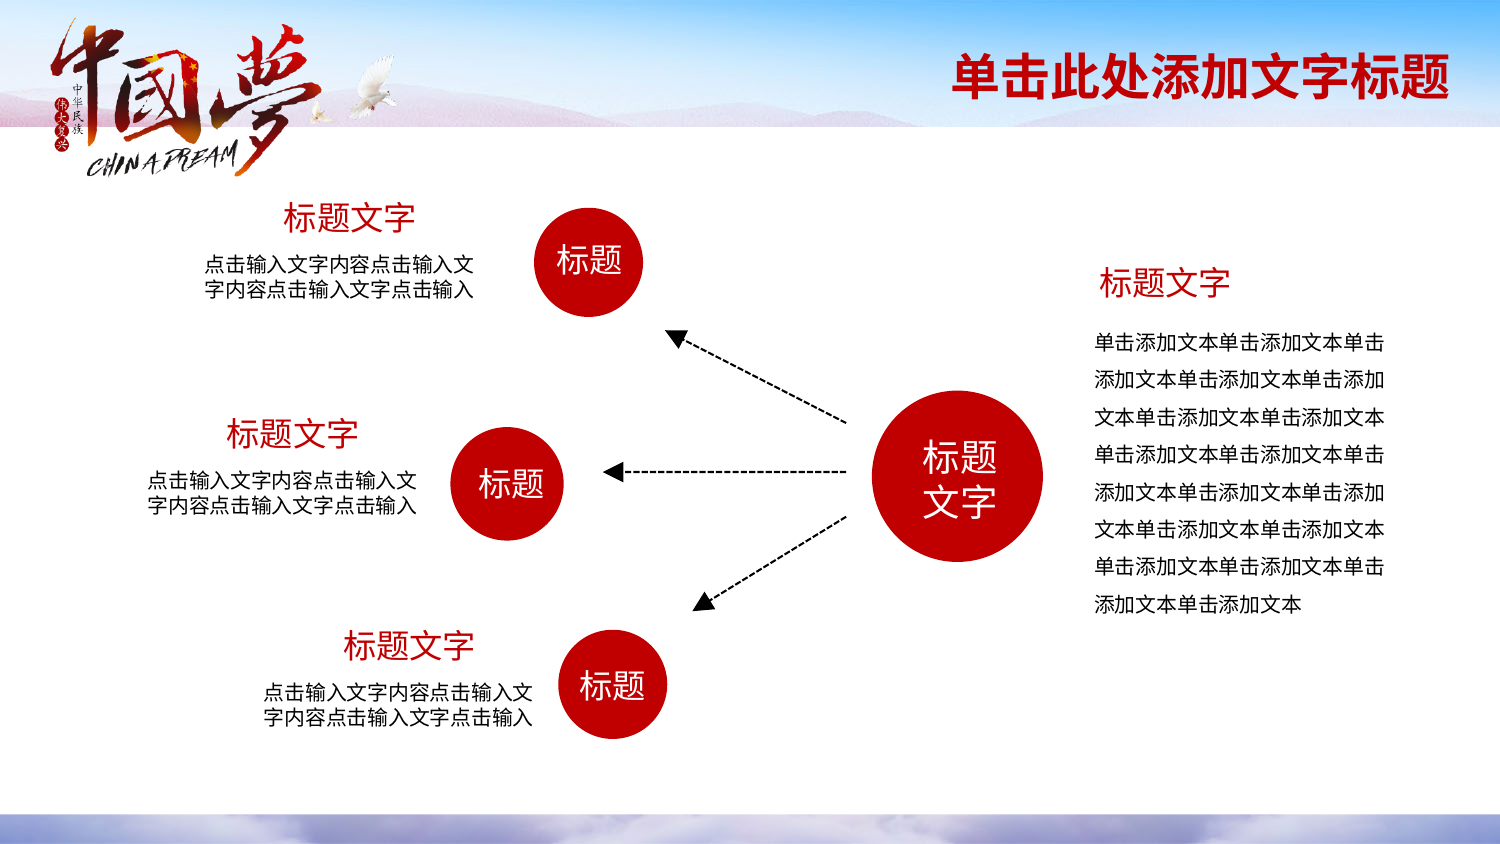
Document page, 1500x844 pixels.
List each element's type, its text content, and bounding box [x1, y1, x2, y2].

text_box 标题文字 [208, 413, 379, 454]
text_box 点击输入文字内容点击输入文字内容点击输入文字点击输入 [263, 679, 538, 755]
picture [0, 815, 1500, 844]
text_box 点击输入文字内容点击输入文字内容点击输入文字点击输入 [147, 467, 421, 543]
picture [0, 0, 1500, 178]
text_box 标题文字 [1080, 262, 1251, 303]
text_box [602, 461, 624, 483]
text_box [504, 207, 676, 318]
text_box 点击输入文字内容点击输入文字内容点击输入文字点击输入 [204, 251, 479, 327]
text_box 标题文字 [324, 625, 495, 666]
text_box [527, 629, 699, 740]
text_box 标题文字 [265, 197, 436, 238]
text_box [692, 589, 727, 612]
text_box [871, 390, 1046, 563]
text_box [426, 426, 597, 541]
text_box [664, 330, 699, 349]
text_box 单击添加文本单击添加文本单击添加文本单击添加文本单击添加文本单击添加文本单击添加文本单击添加文本单击添加文本单击添加文本单击添加文本单击添加文本单击添加文本单击添加文本单击添加文本单击添加文本单击添加文本单击添加文本 [1079, 309, 1411, 699]
